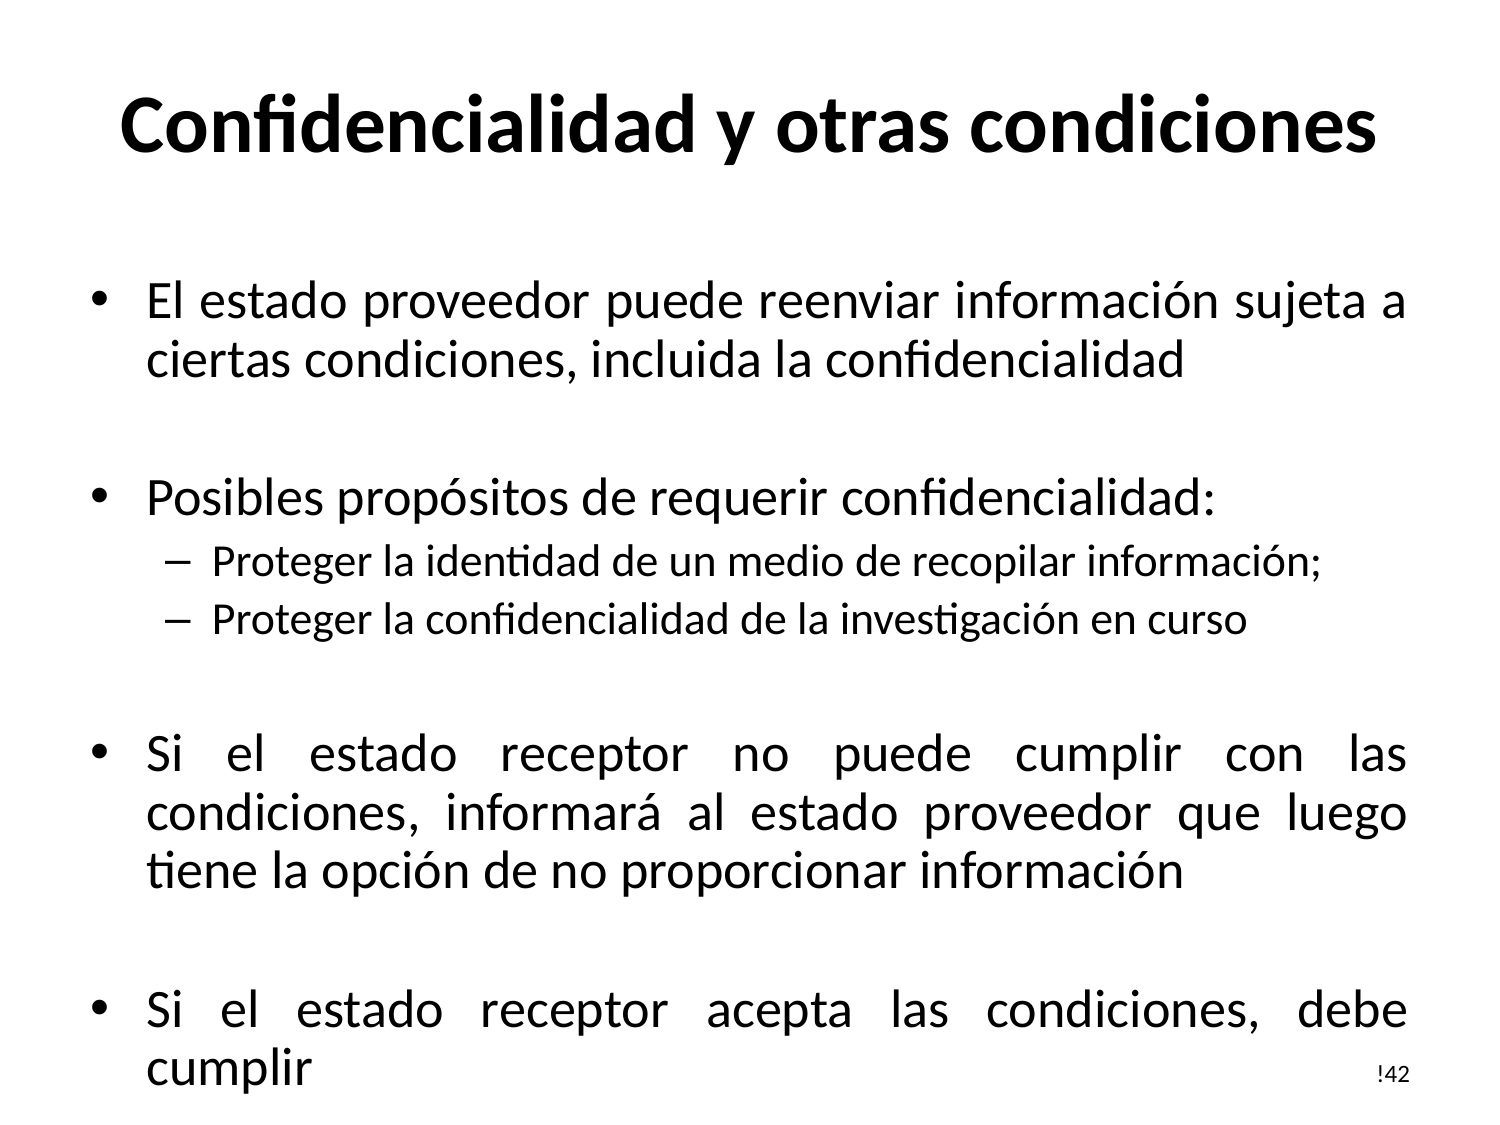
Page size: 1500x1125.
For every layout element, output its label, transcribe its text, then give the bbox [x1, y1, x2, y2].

slide_number !42 [1074, 1042, 1425, 1103]
list El estado proveedor puede reenviar información sujeta a ciertas condiciones, incluida la confidencialidad Posibles propósitos de requerir confidencialidad: Proteger la identidad de un medio de recopilar información; Proteger la confidencialidad de la investigación en curso Si el estado receptor no puede cumplir con las condiciones, informará al estado proveedor que luego tiene la opción de no proporcionar información Si el estado receptor acepta las condiciones, debe cumplir [75, 264, 1425, 1080]
title Confidencialidad y otras condiciones [75, 45, 1425, 206]
